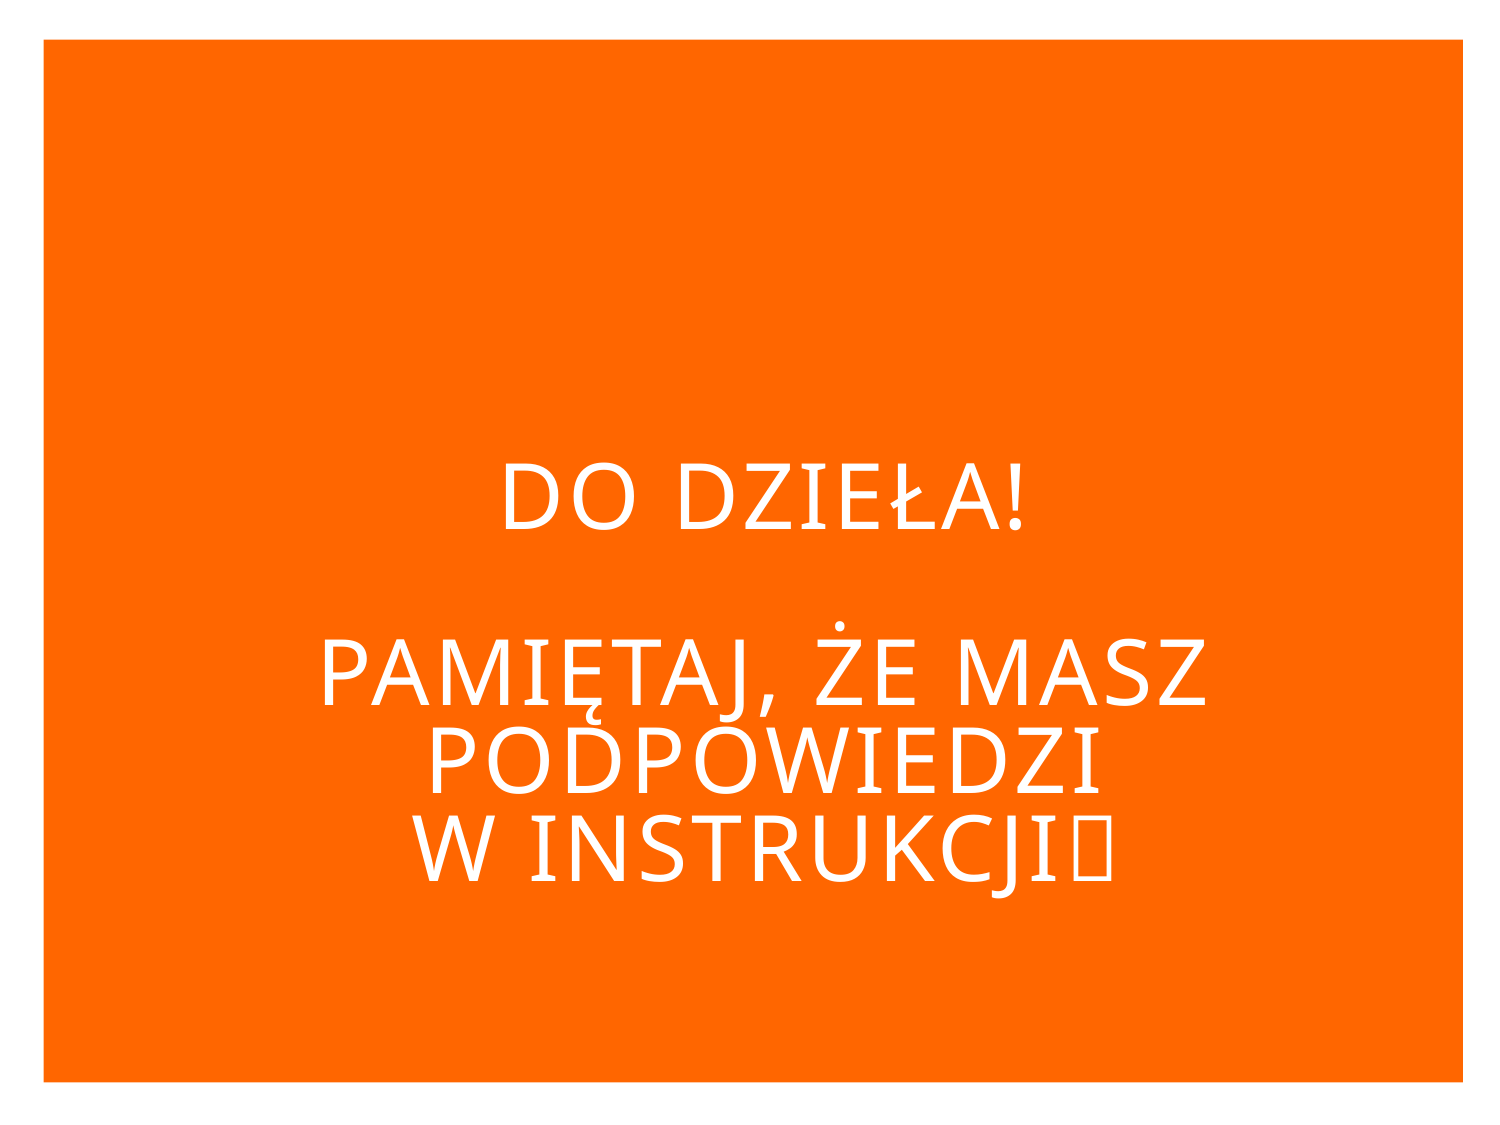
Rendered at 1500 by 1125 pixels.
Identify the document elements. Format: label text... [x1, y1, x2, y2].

title Do dzieła! Pamiętaj, że masz podpowiedzi w instrukcji [221, 712, 1311, 907]
